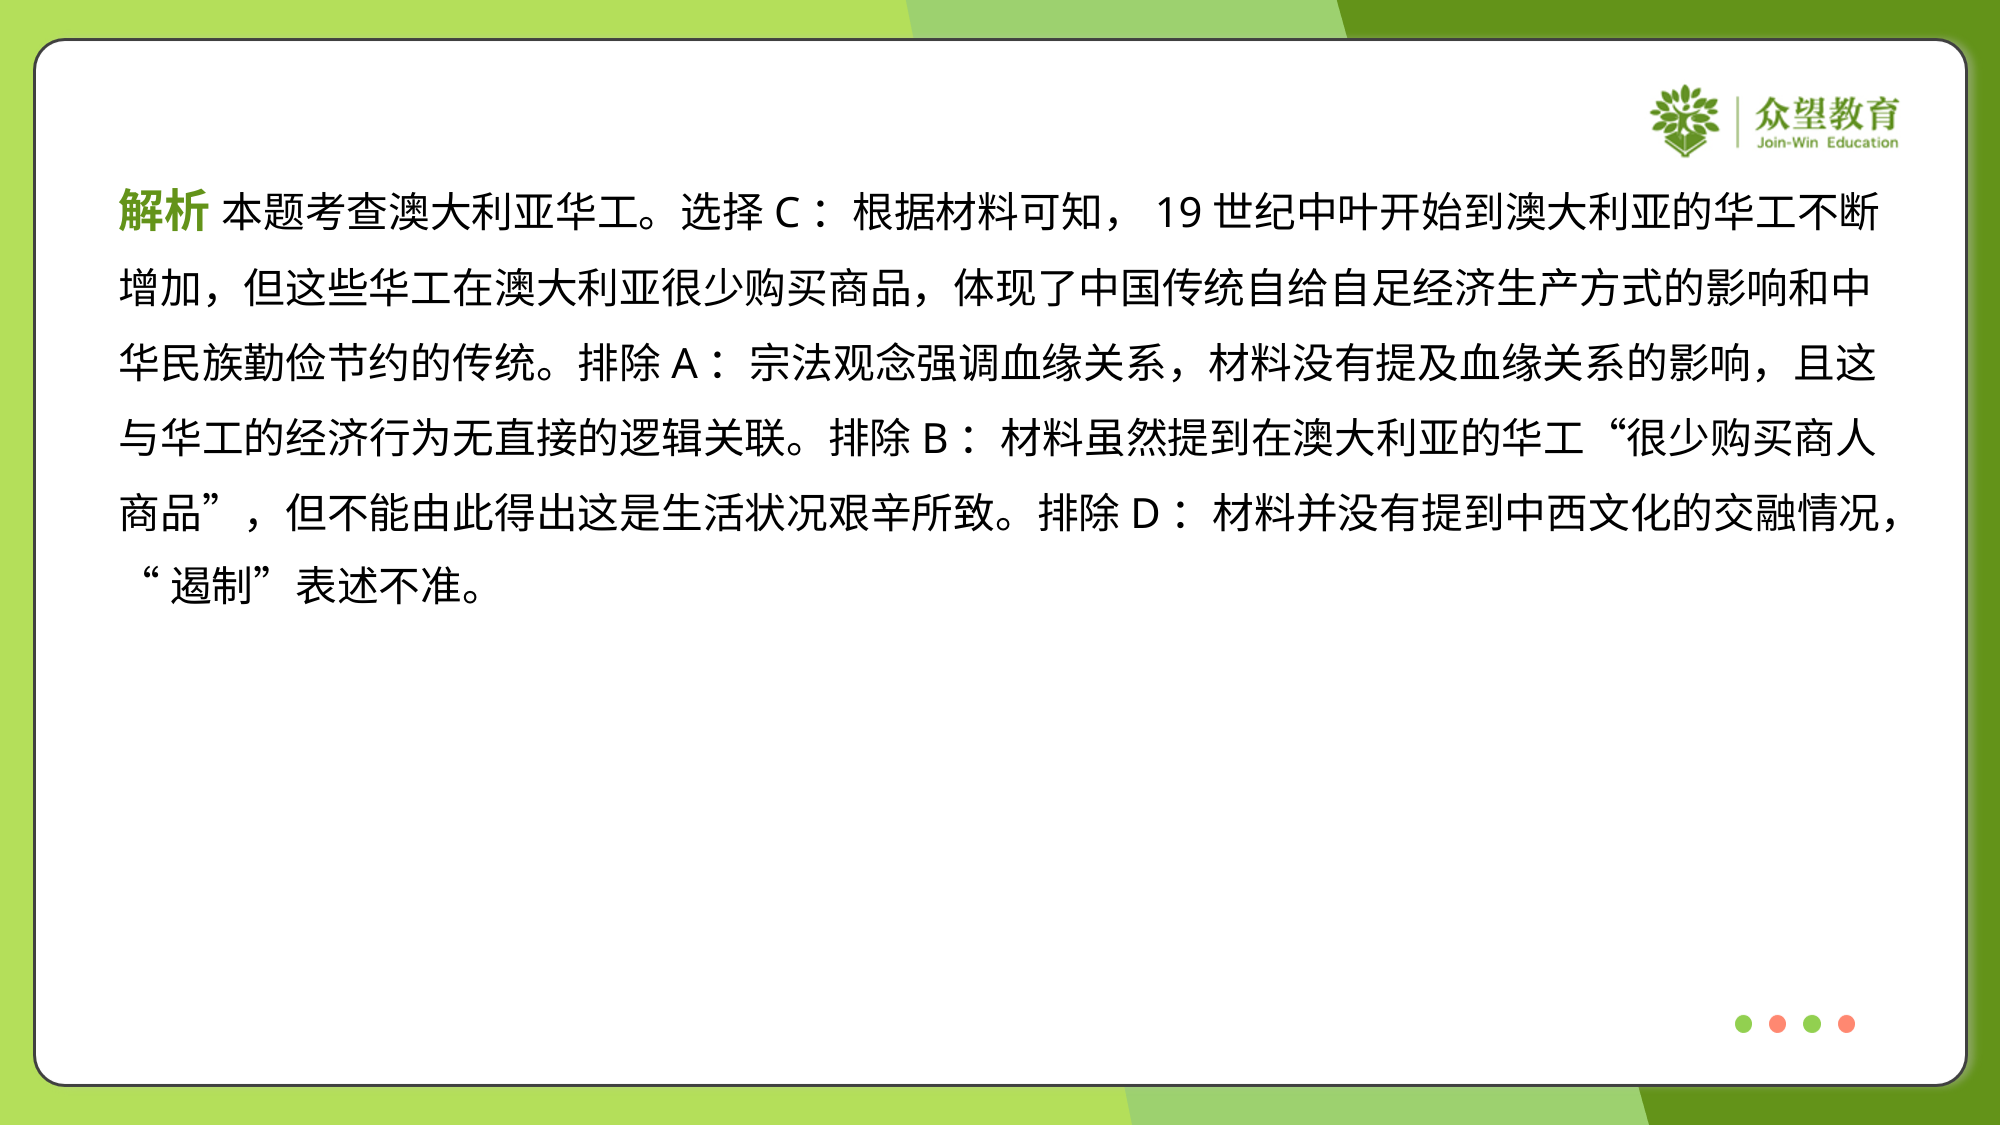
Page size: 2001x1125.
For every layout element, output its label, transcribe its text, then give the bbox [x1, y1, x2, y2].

text_box 解析 本题考查澳大利亚华工。选择C：根据材料可知，19世纪中叶开始到澳大利亚的华工不断 增加，但这些华工在澳大利亚很少购买商品，体现了中国传统自给自足经济生产方式的影响和中 华民族勤俭节约的传统。排除A：宗法观念强调血缘关系，材料没有提及血缘关系的影响，且这 与华工的经济行为无直接的逻辑关联。排除B：材料虽然提到在澳大利亚的华工“很少购买商人 商品”，但不能由此得出这是生活状况艰辛所致。排除D：材料并没有提到中西文化的交融情况， “遏制”表述不准。 [118, 159, 1883, 602]
picture [0, 0, 2000, 1125]
